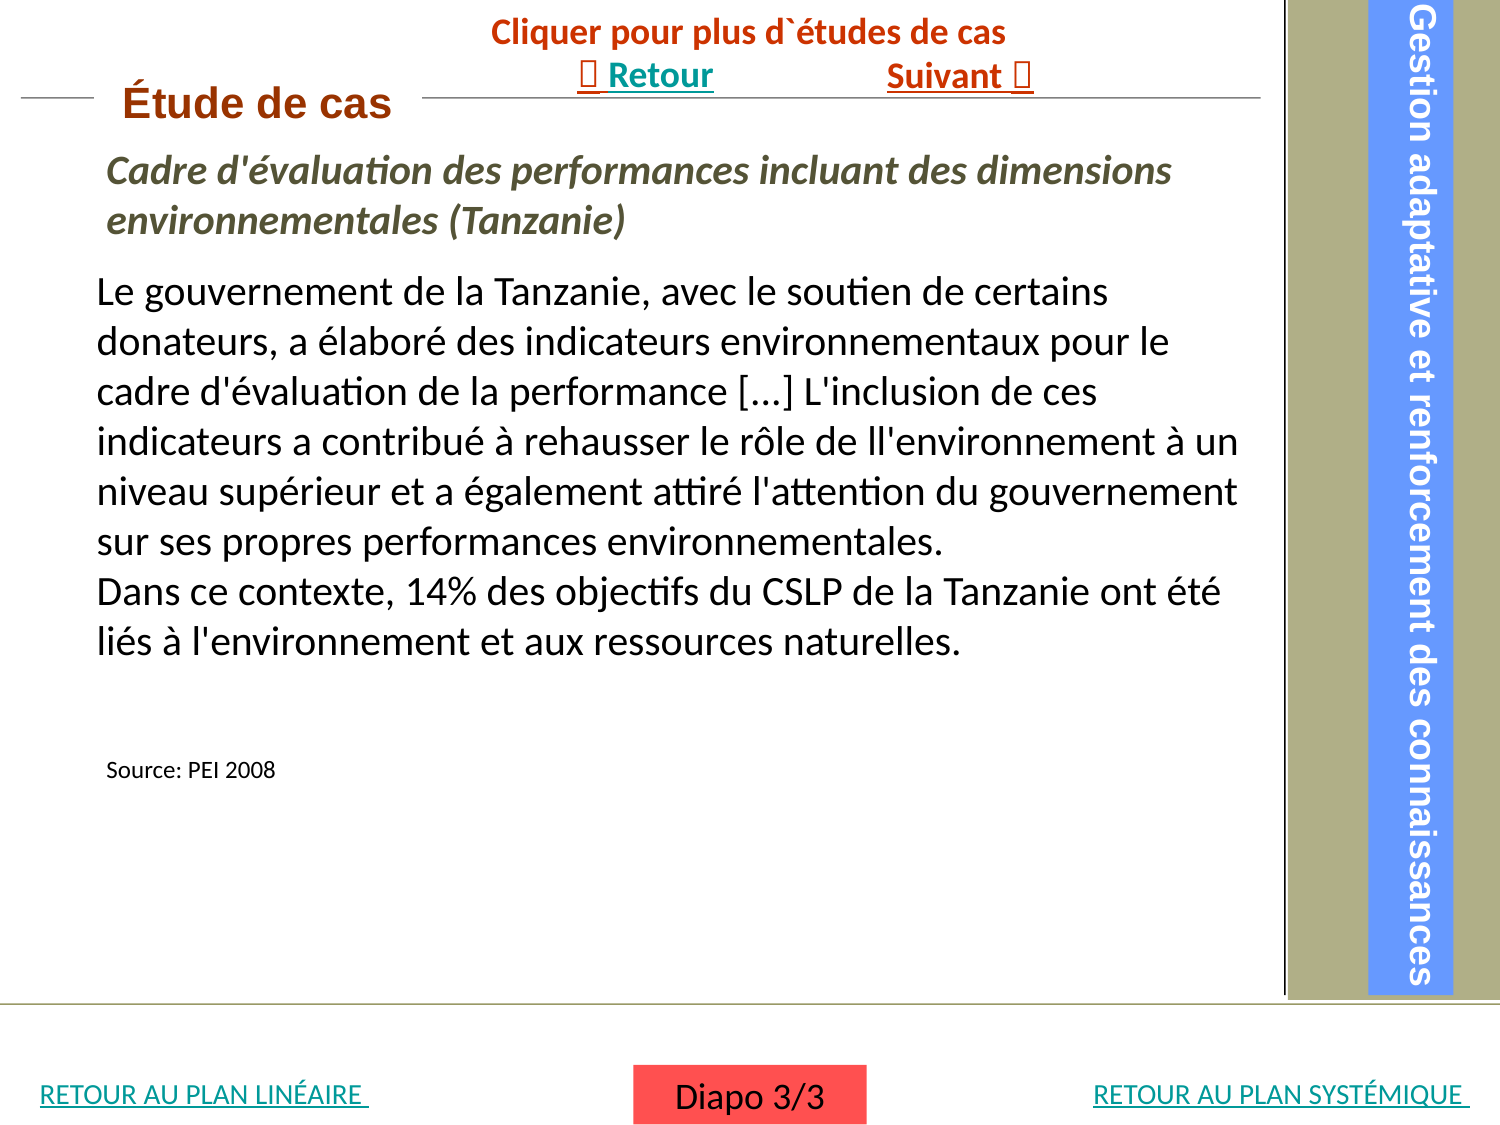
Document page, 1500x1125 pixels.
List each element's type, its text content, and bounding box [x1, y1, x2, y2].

text_box Gestion adaptative et renforcement des connaissances [1368, 0, 1454, 996]
text_box [1287, 0, 1500, 1000]
text_box Source: PEI 2008 [91, 746, 313, 791]
text_box Suivant  [854, 43, 1049, 103]
text_box  Retour [562, 42, 786, 103]
text_box Cliquer pour plus d`études de cas [476, 0, 1062, 60]
text_box Étude de cas [94, 58, 421, 141]
text_box Le gouvernement de la Tanzanie, avec le soutien de certains donateurs, a élaboré des indicateurs environnementaux pour le cadre d'évaluation de la performance [...] L'inclusion de ces indicateurs a contribué à rehausser le rôle de ll'environnement à un niveau supérieur et a également attiré l'attention du gouvernement sur ses propres performances environnementales. Dans ce contexte, 14% des objectifs du CSLP de la Tanzanie ont été liés à l'environnement et aux ressources naturelles. [81, 211, 1276, 672]
text_box Diapo 3/3 [633, 1064, 867, 1125]
text_box RETOUR AU PLAN SYSTÉMIQUE [819, 1063, 1482, 1122]
text_box RETOUR AU PLAN LINÉAIRE [27, 1063, 623, 1122]
text_box Cadre d'évaluation des performances incluant des dimensions environnementales (Tanzanie) [91, 135, 1273, 251]
